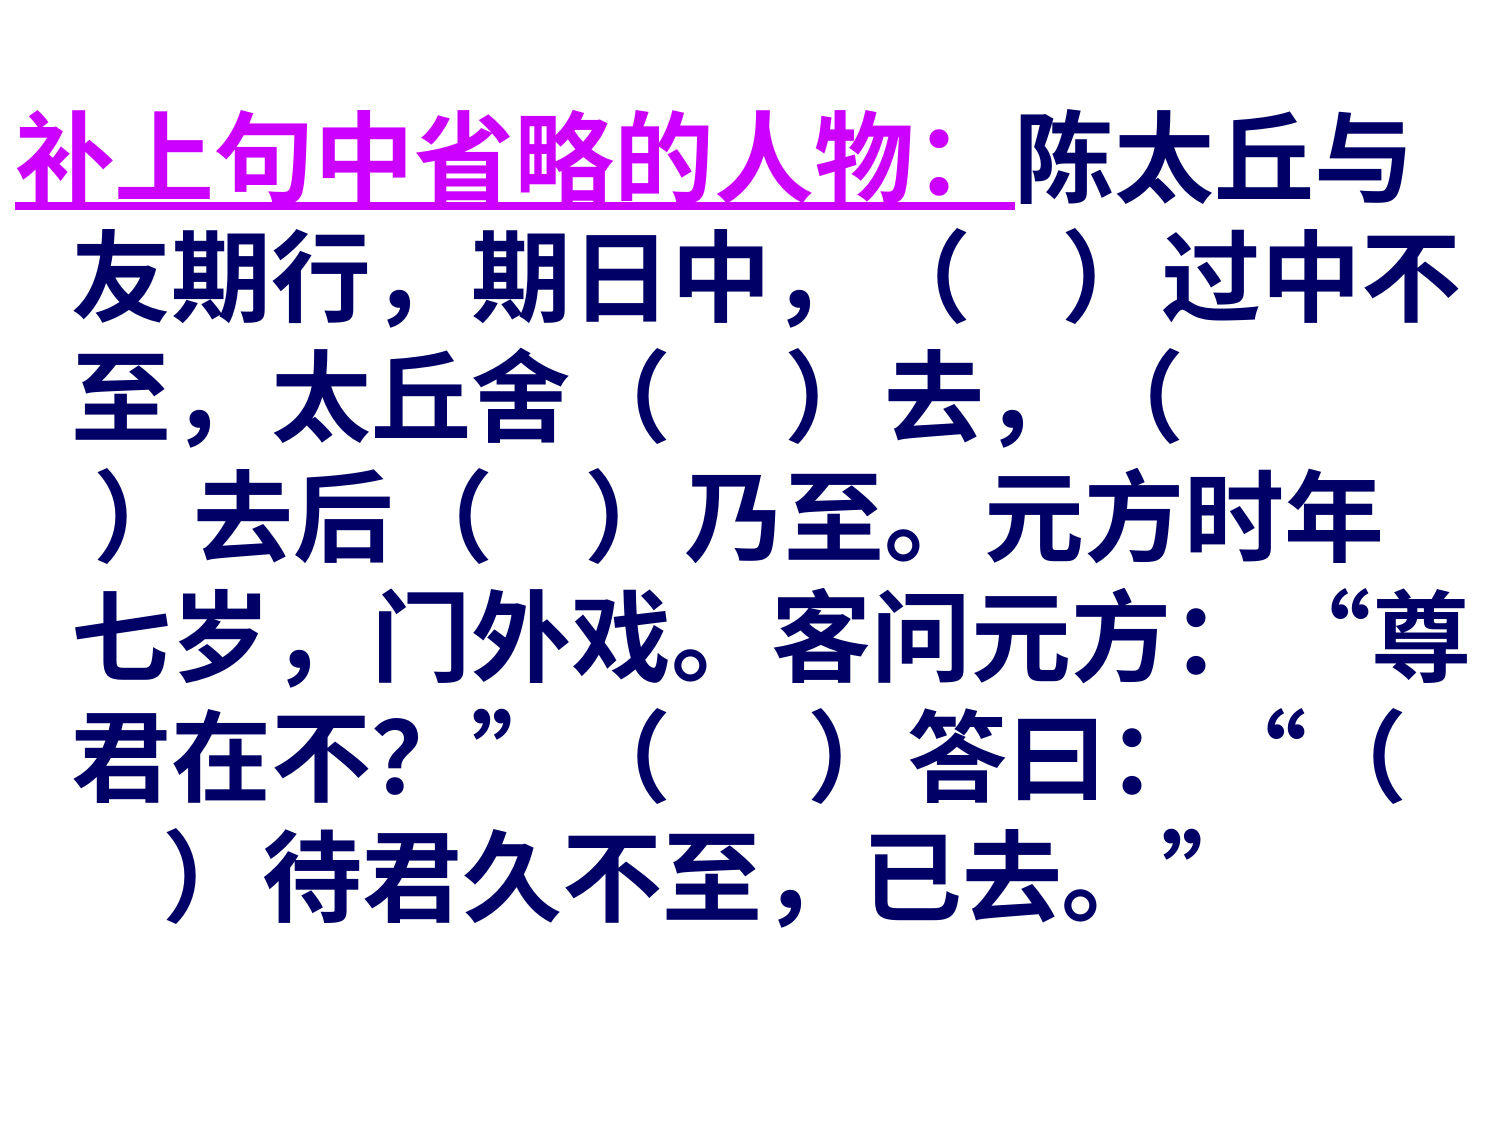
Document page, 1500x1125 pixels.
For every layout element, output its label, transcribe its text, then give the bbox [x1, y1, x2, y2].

list 补上句中省略的人物：陈太丘与友期行，期日中，（ ）过中不至，太丘舍（ ）去，（ ）去后（ ）乃至。元方时年七岁，门外戏。客问元方：“尊君在不？”（ ）答曰：“（ ）待君久不至，已去。” [0, 87, 1500, 830]
